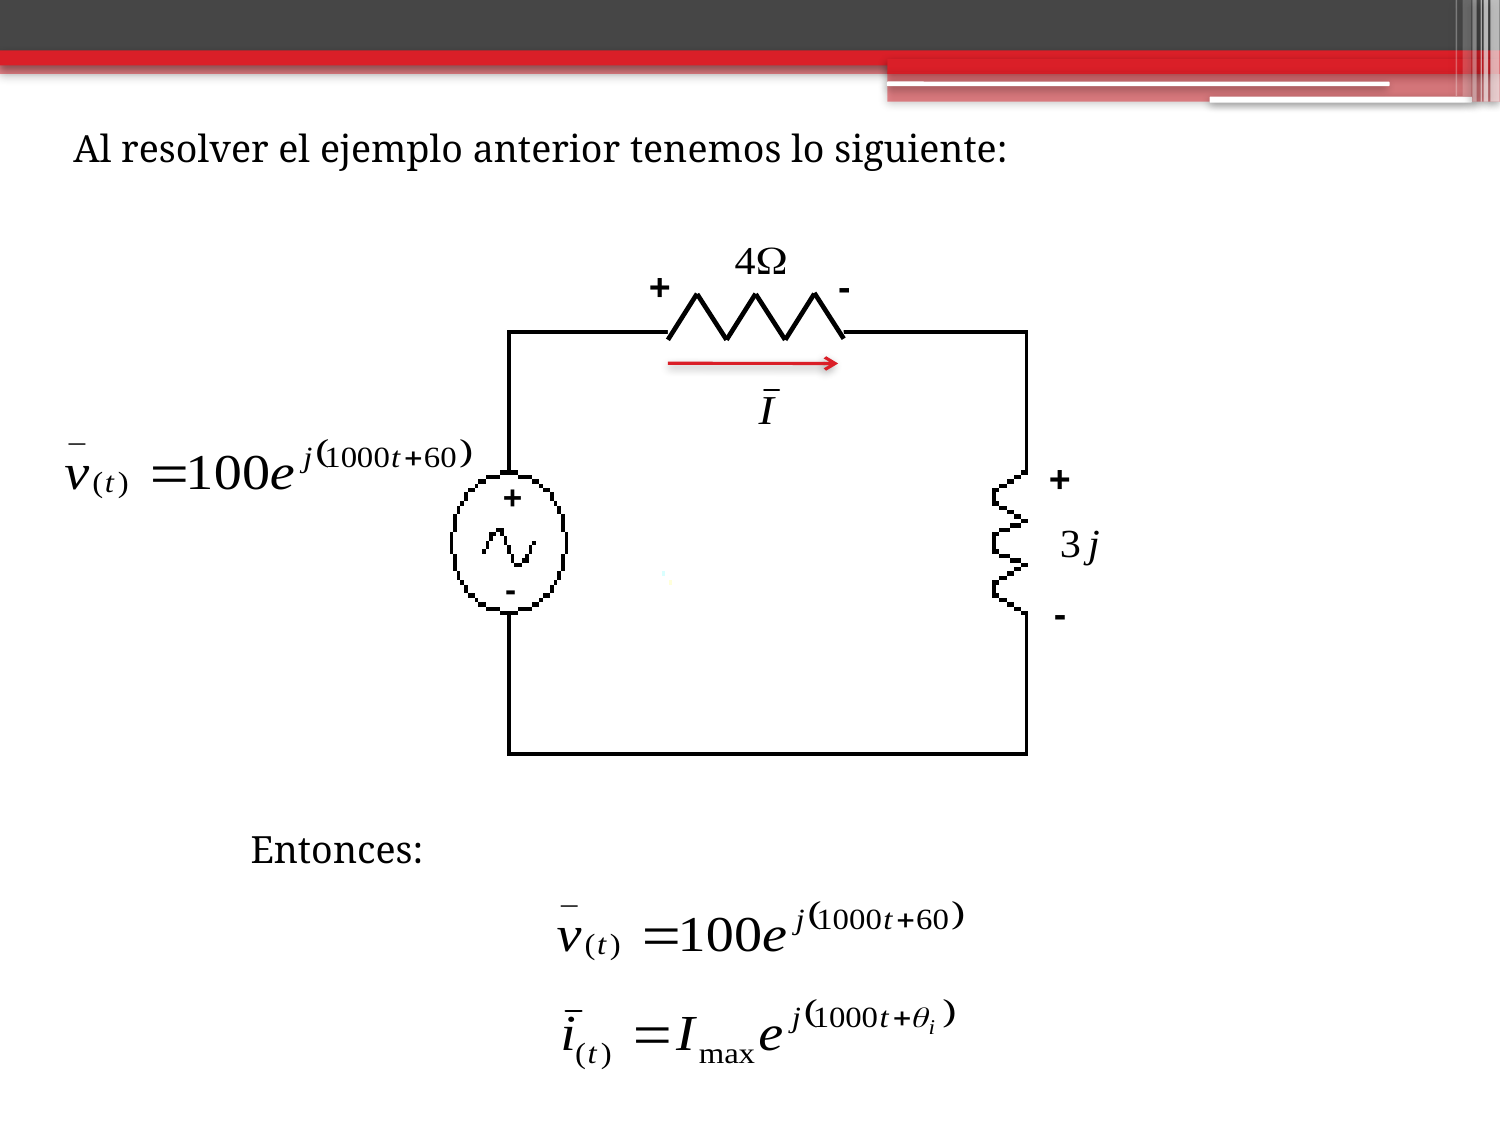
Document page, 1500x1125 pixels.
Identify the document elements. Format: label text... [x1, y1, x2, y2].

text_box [553, 995, 962, 1081]
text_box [548, 871, 971, 973]
text_box Entonces: [235, 818, 446, 878]
text_box + - [621, 255, 879, 301]
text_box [749, 379, 790, 432]
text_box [56, 304, 1108, 774]
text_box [727, 237, 796, 282]
text_box Al resolver el ejemplo anterior tenemos lo siguiente: [58, 117, 1085, 177]
